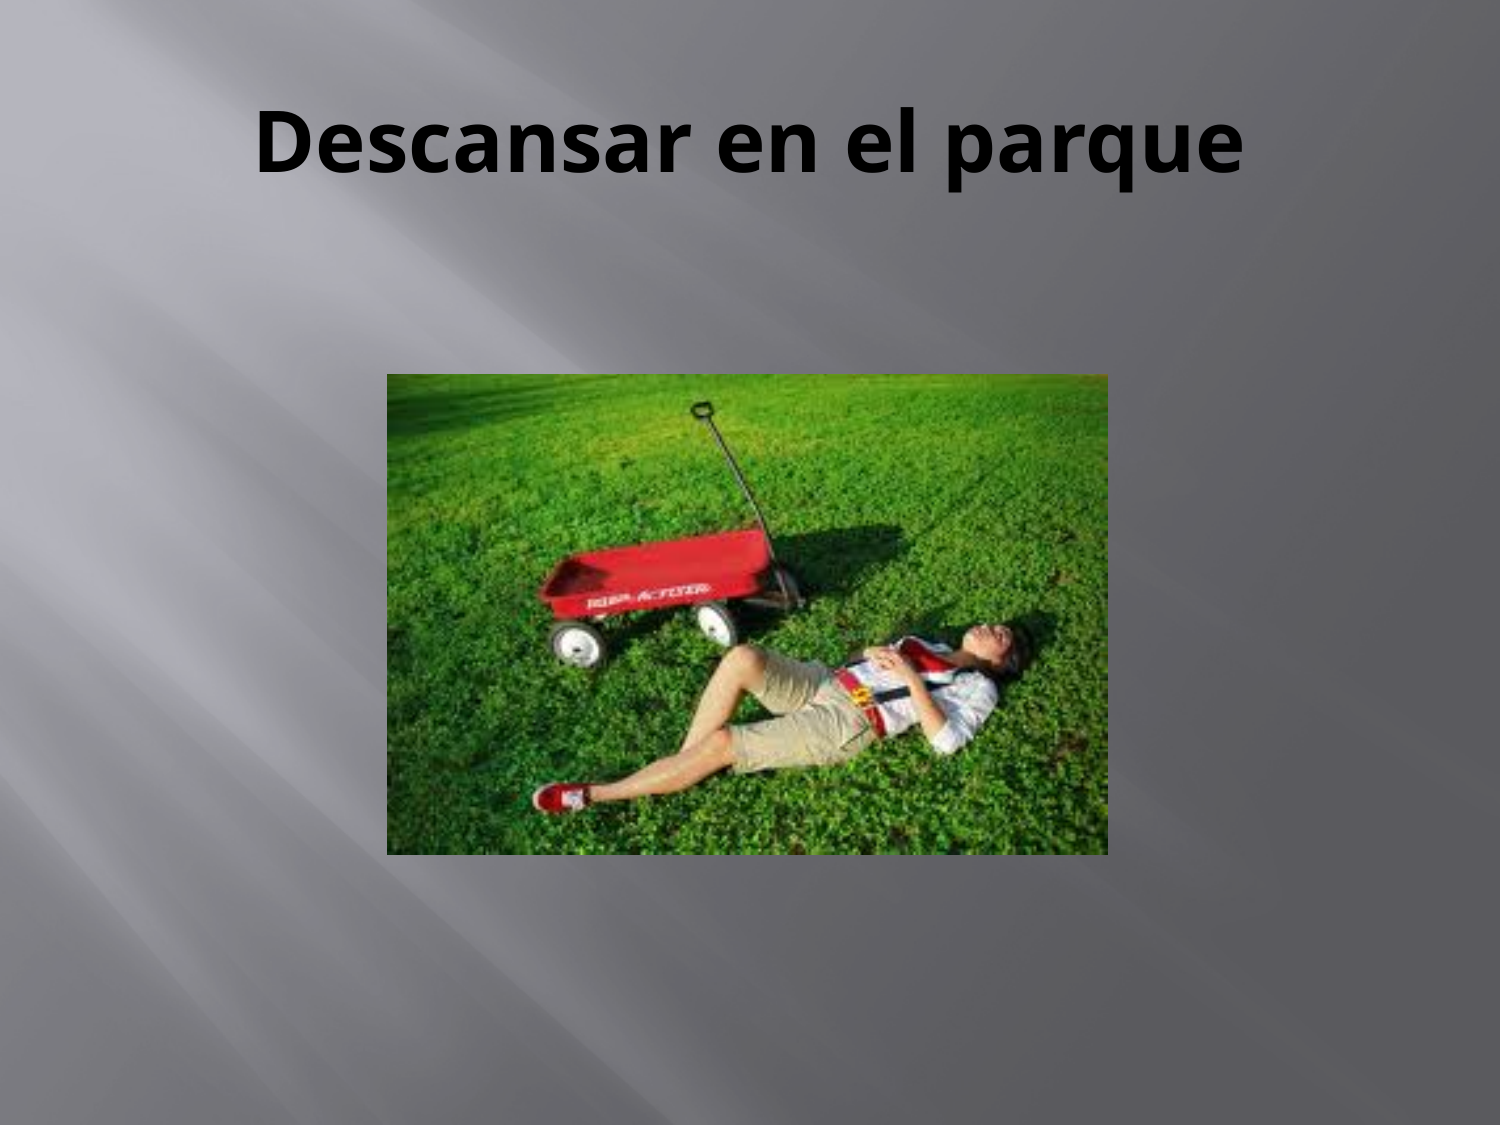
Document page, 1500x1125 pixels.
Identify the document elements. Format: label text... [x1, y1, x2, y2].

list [387, 374, 1108, 855]
title Descansar en el parque [75, 45, 1425, 233]
